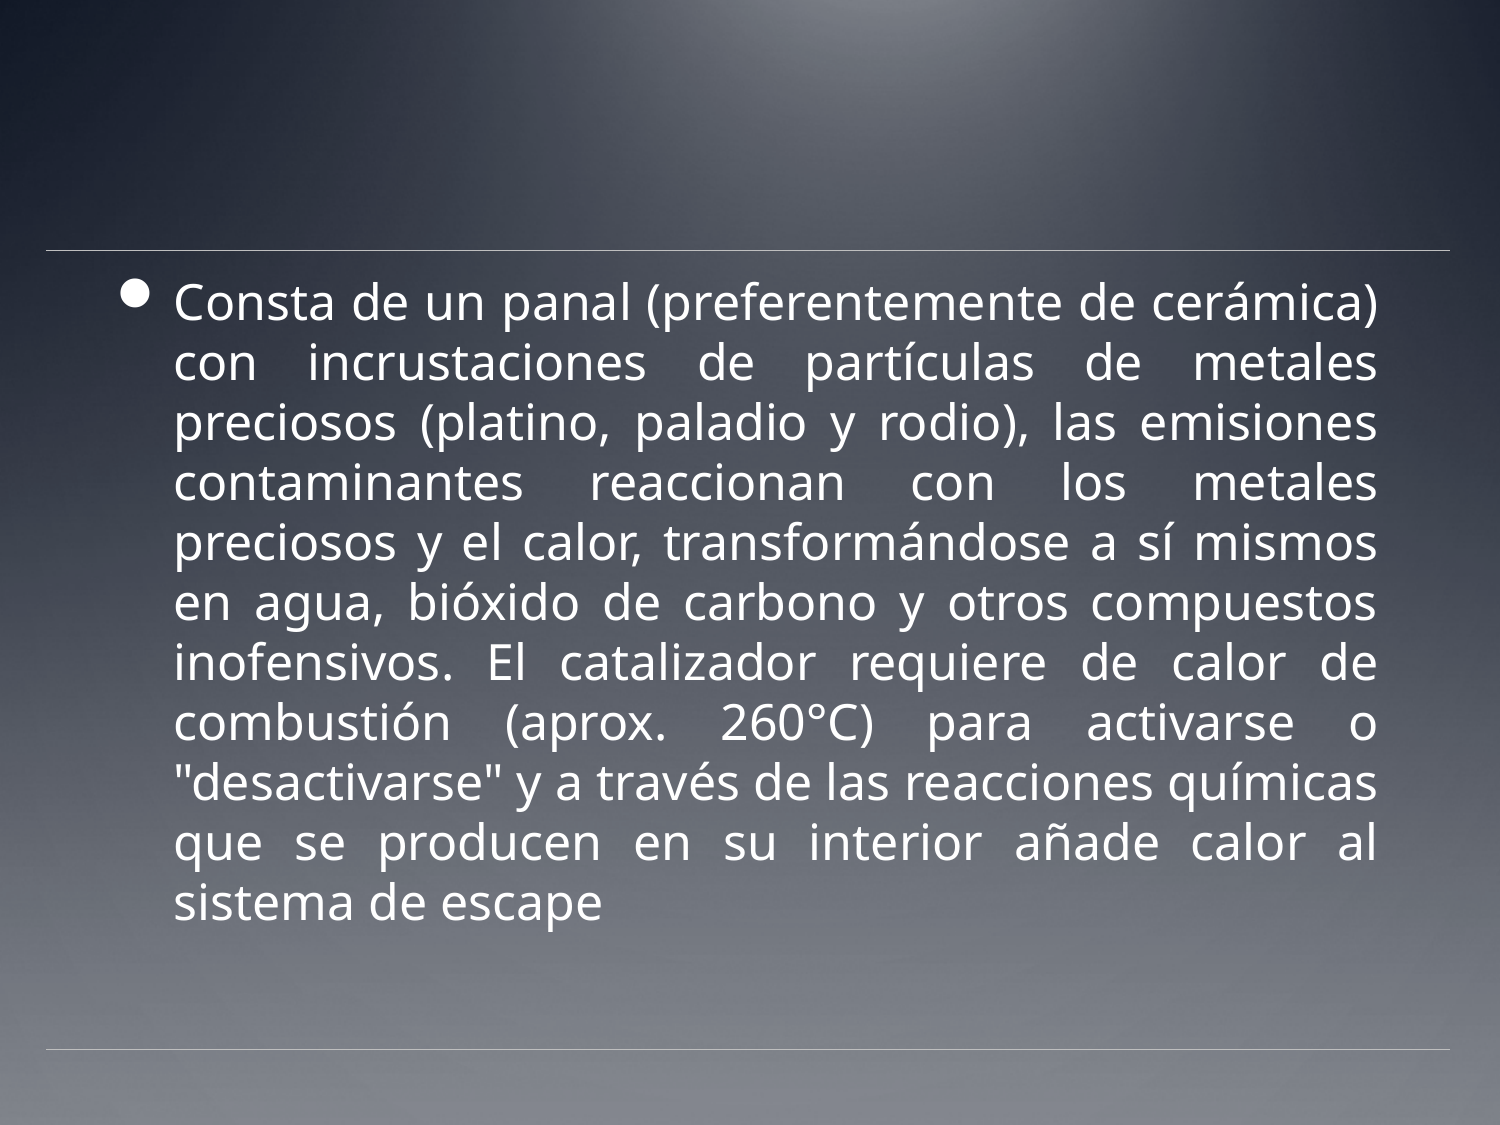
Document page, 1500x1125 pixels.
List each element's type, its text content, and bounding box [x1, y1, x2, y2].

list Consta de un panal (preferentemente de cerámica) con incrustaciones de partículas de metales preciosos (platino, paladio y rodio), las emisiones contaminantes reaccionan con los metales preciosos y el calor, transformándose a sí mismos en agua, bióxido de carbono y otros compuestos inofensivos. El catalizador requiere de calor de combustión (aprox. 260°C) para activarse o "desactivarse" y a través de las reacciones químicas que se producen en su interior añade calor al sistema de escape [101, 262, 1394, 1024]
